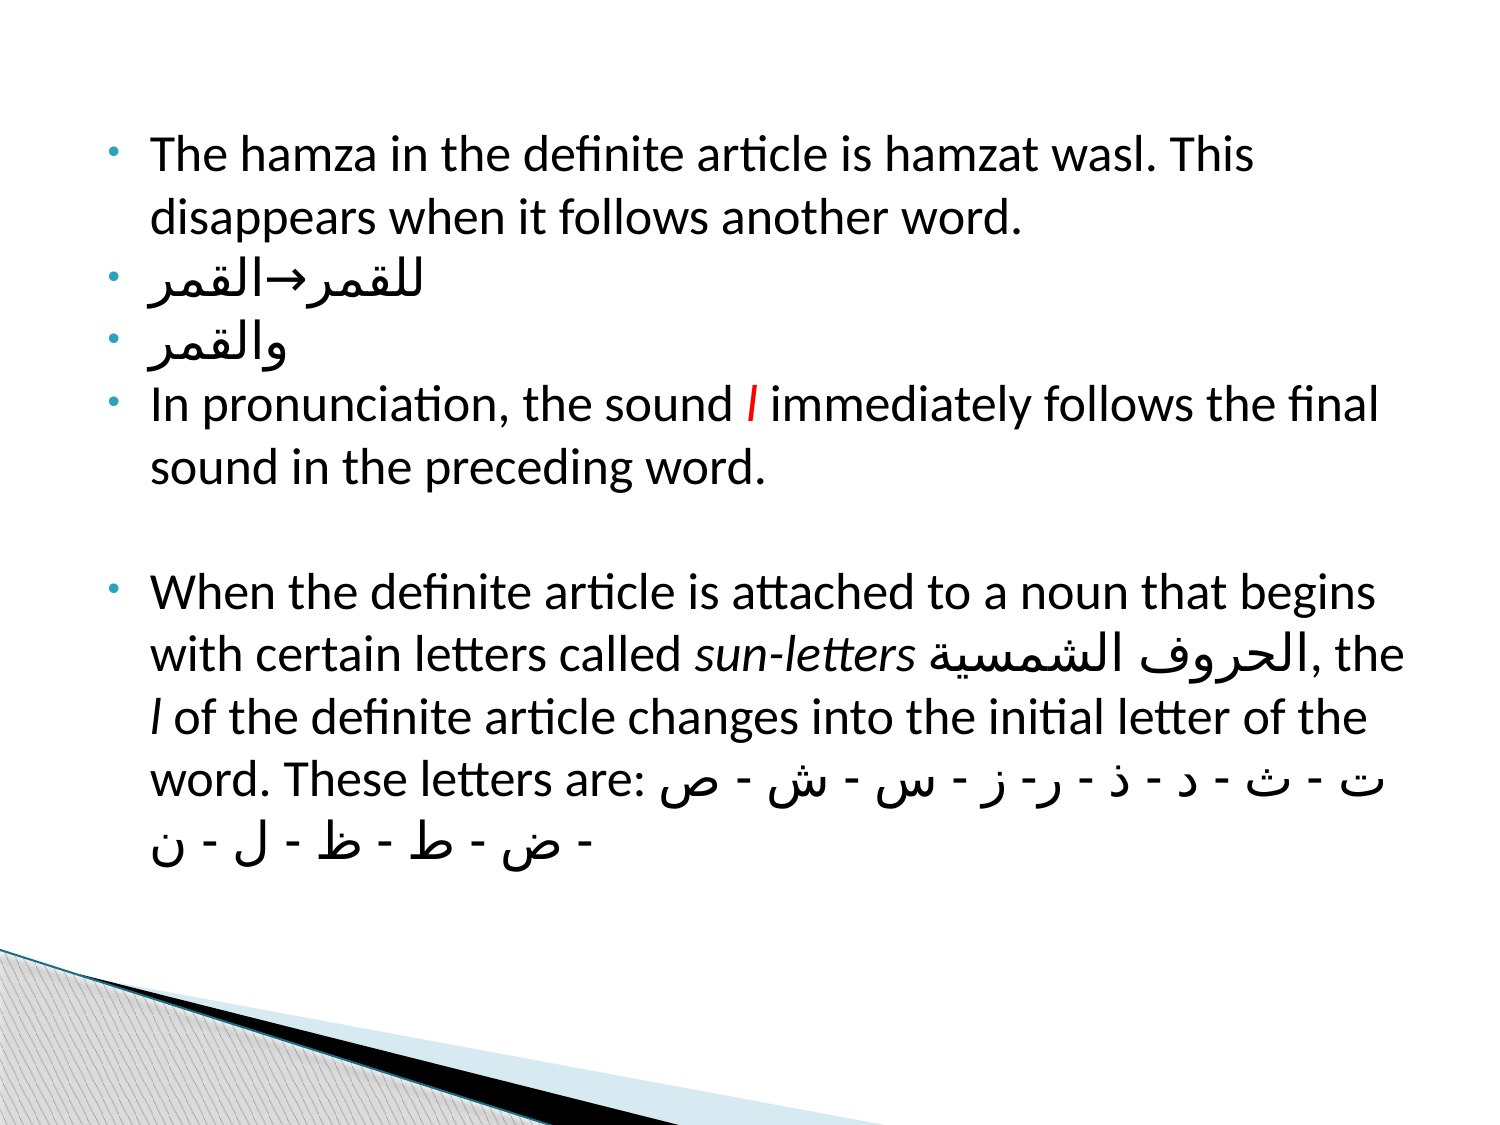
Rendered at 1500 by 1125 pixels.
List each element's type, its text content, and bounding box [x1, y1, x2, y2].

list The hamza in the definite article is hamzat wasl. This disappears when it follows another word. للقمر→القمر والقمر In pronunciation, the sound l immediately follows the final sound in the preceding word. When the definite article is attached to a noun that begins with certain letters called sun-letters الحروف الشمسية, the l of the definite article changes into the initial letter of the word. These letters are: ت - ث - د - ذ - ر- ز - س - ش - ص - ض - ط - ظ - ل - ن [75, 112, 1425, 986]
